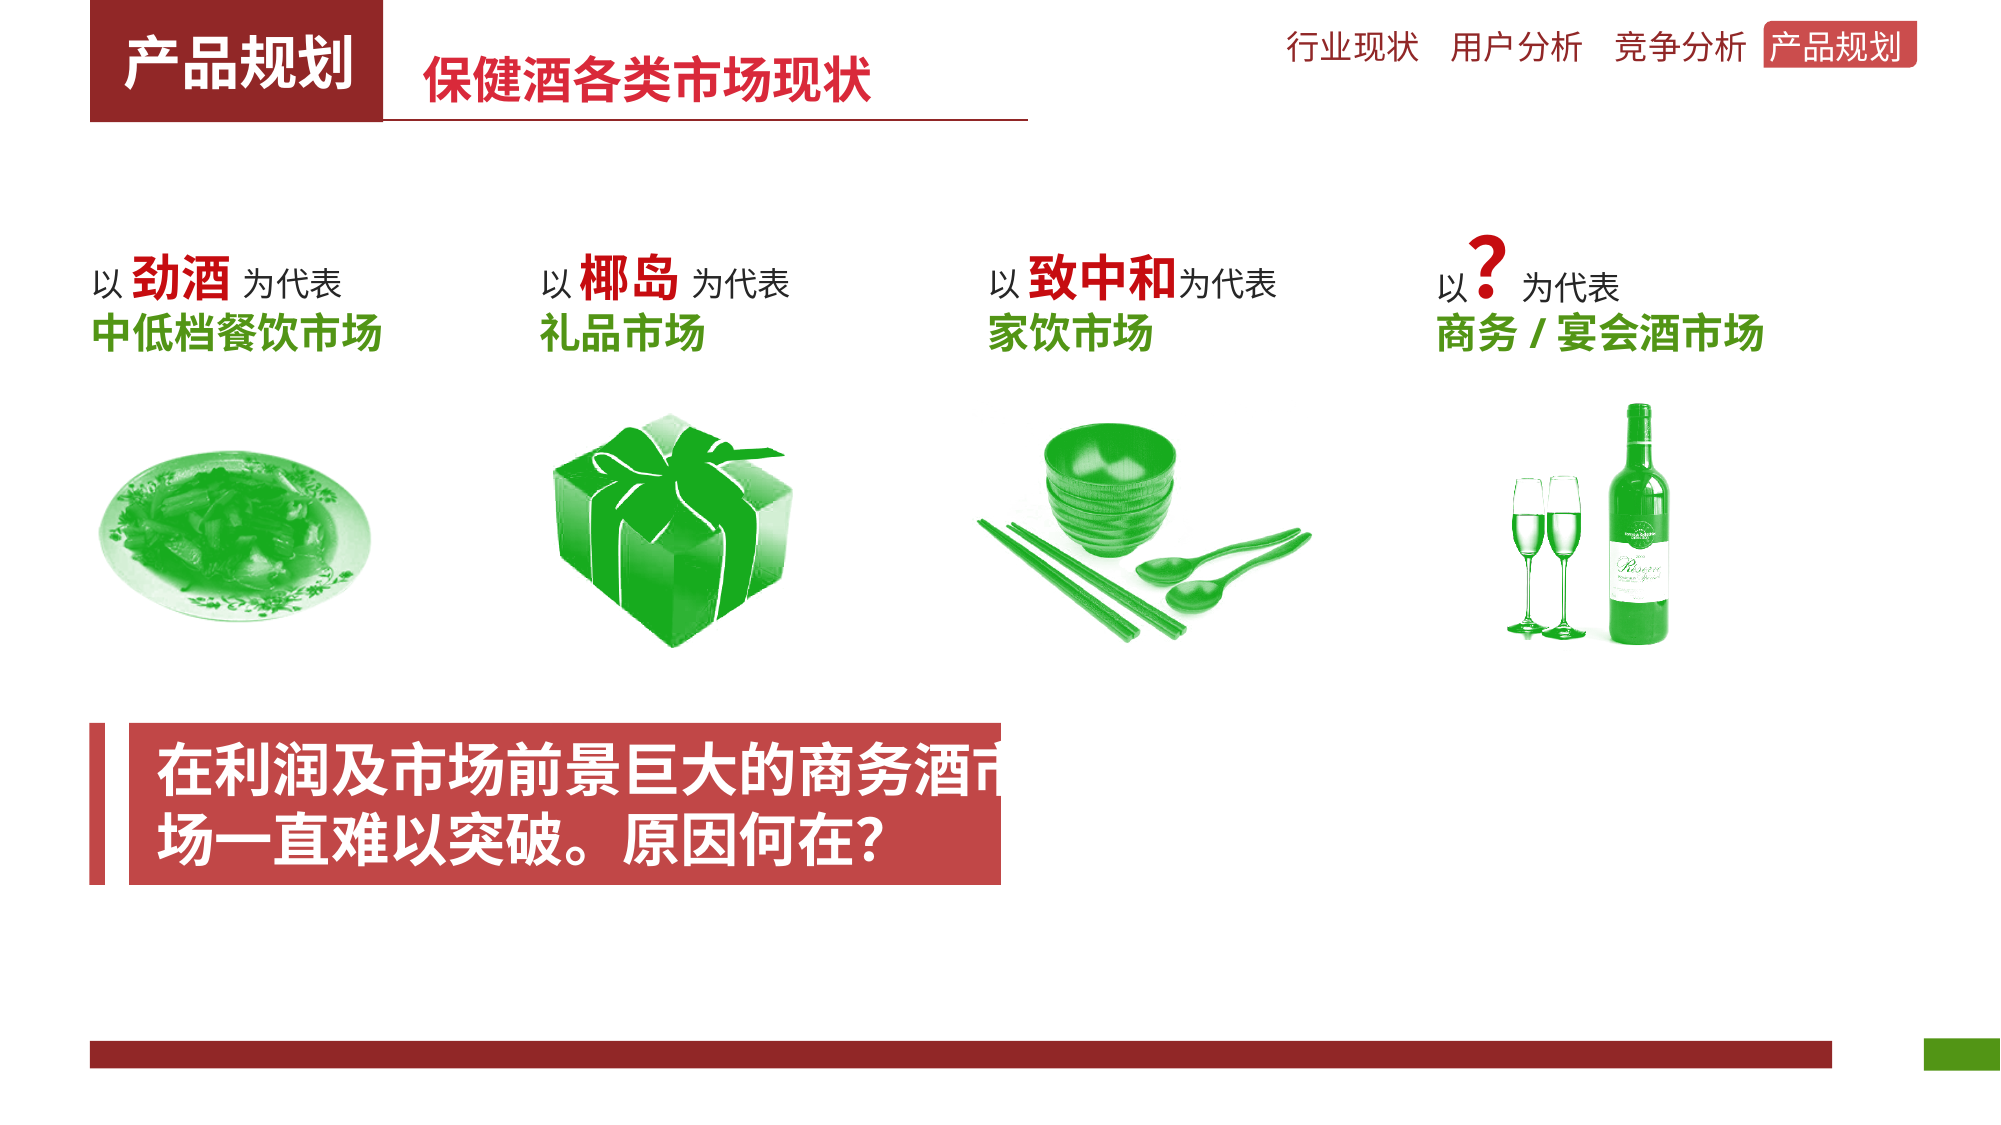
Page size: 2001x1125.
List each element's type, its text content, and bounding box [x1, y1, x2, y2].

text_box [89, 722, 1047, 885]
text_box 以 椰岛 为代表 礼品市场 [524, 239, 947, 364]
picture [89, 440, 388, 640]
text_box 以 致中和为代表 家饮市场 [972, 239, 1396, 364]
text_box 保健酒各类市场现状 [407, 40, 1046, 116]
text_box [1421, 207, 1895, 366]
picture [972, 395, 1315, 666]
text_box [1494, 397, 1715, 651]
text_box [105, 718, 129, 722]
text_box 以 劲酒 为代表 中低档餐饮市场 [76, 239, 499, 364]
picture [553, 413, 793, 648]
